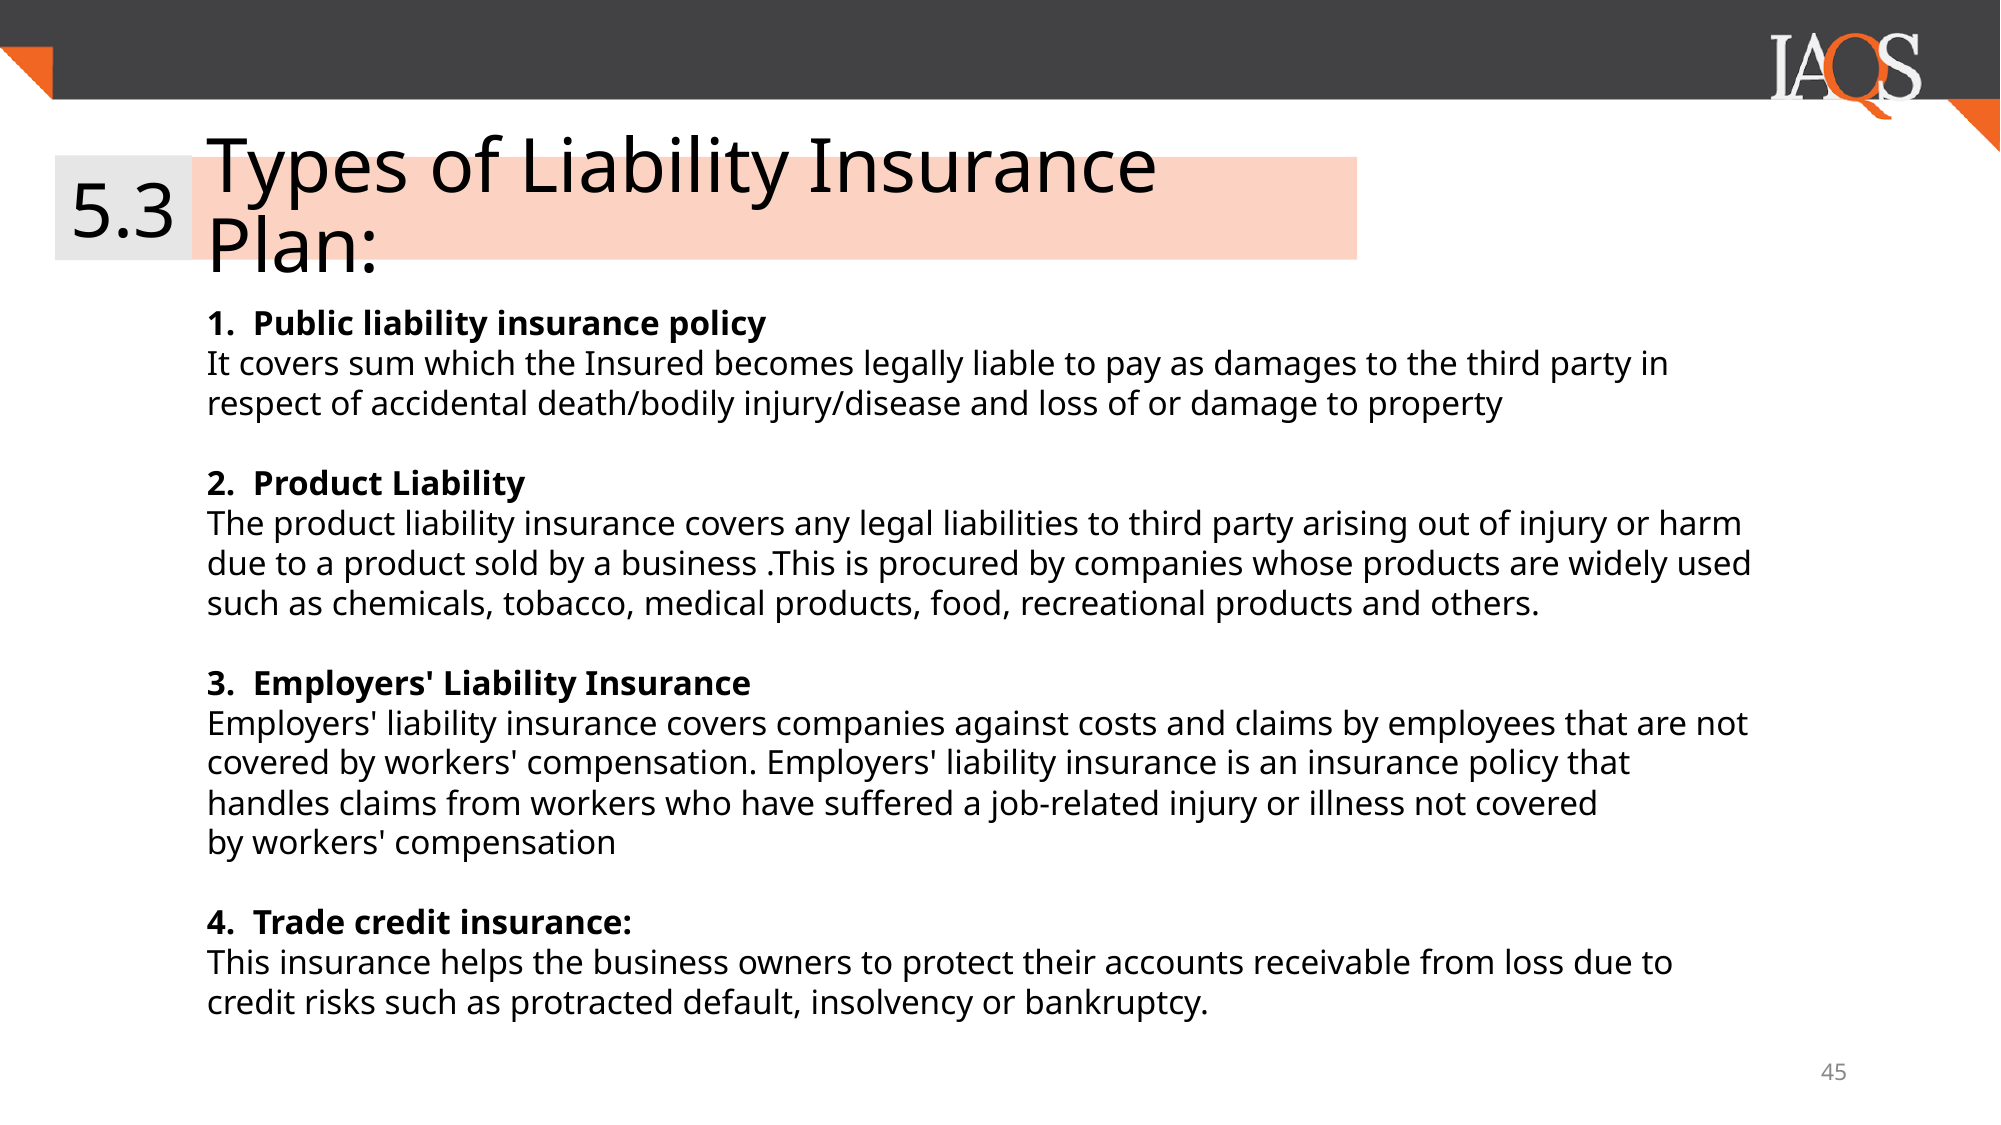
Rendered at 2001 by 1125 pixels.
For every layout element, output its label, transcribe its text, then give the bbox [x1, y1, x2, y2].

picture [0, 0, 2000, 152]
text_box 1. Public liability insurance policy It covers sum which the Insured becomes legally liable to pay as damages to the third party in respect of accidental death/bodily injury/disease and loss of or damage to property 2. Product Liability The product liability insurance covers any legal liabilities to third party arising out of injury or harm due to a product sold by a business .This is procured by companies whose products are widely used such as chemicals, tobacco, medical products, food, recreational products and others. 3. Employers' Liability Insurance Employers' liability insurance covers companies against costs and claims by employees that are not covered by workers' compensation. Employers' liability insurance is an insurance policy that handles claims from workers who have suffered a job-related injury or illness not covered by workers' compensation 4. Trade credit insurance: This insurance helps the business owners to protect their accounts receivable from loss due to credit risks such as protracted default, insolvency or bankruptcy. [191, 295, 1779, 1069]
slide_number ‹#› [1412, 1042, 1863, 1103]
title Types of Liability Insurance Plan: [192, 156, 1358, 260]
text_box 5.3 [55, 155, 192, 261]
